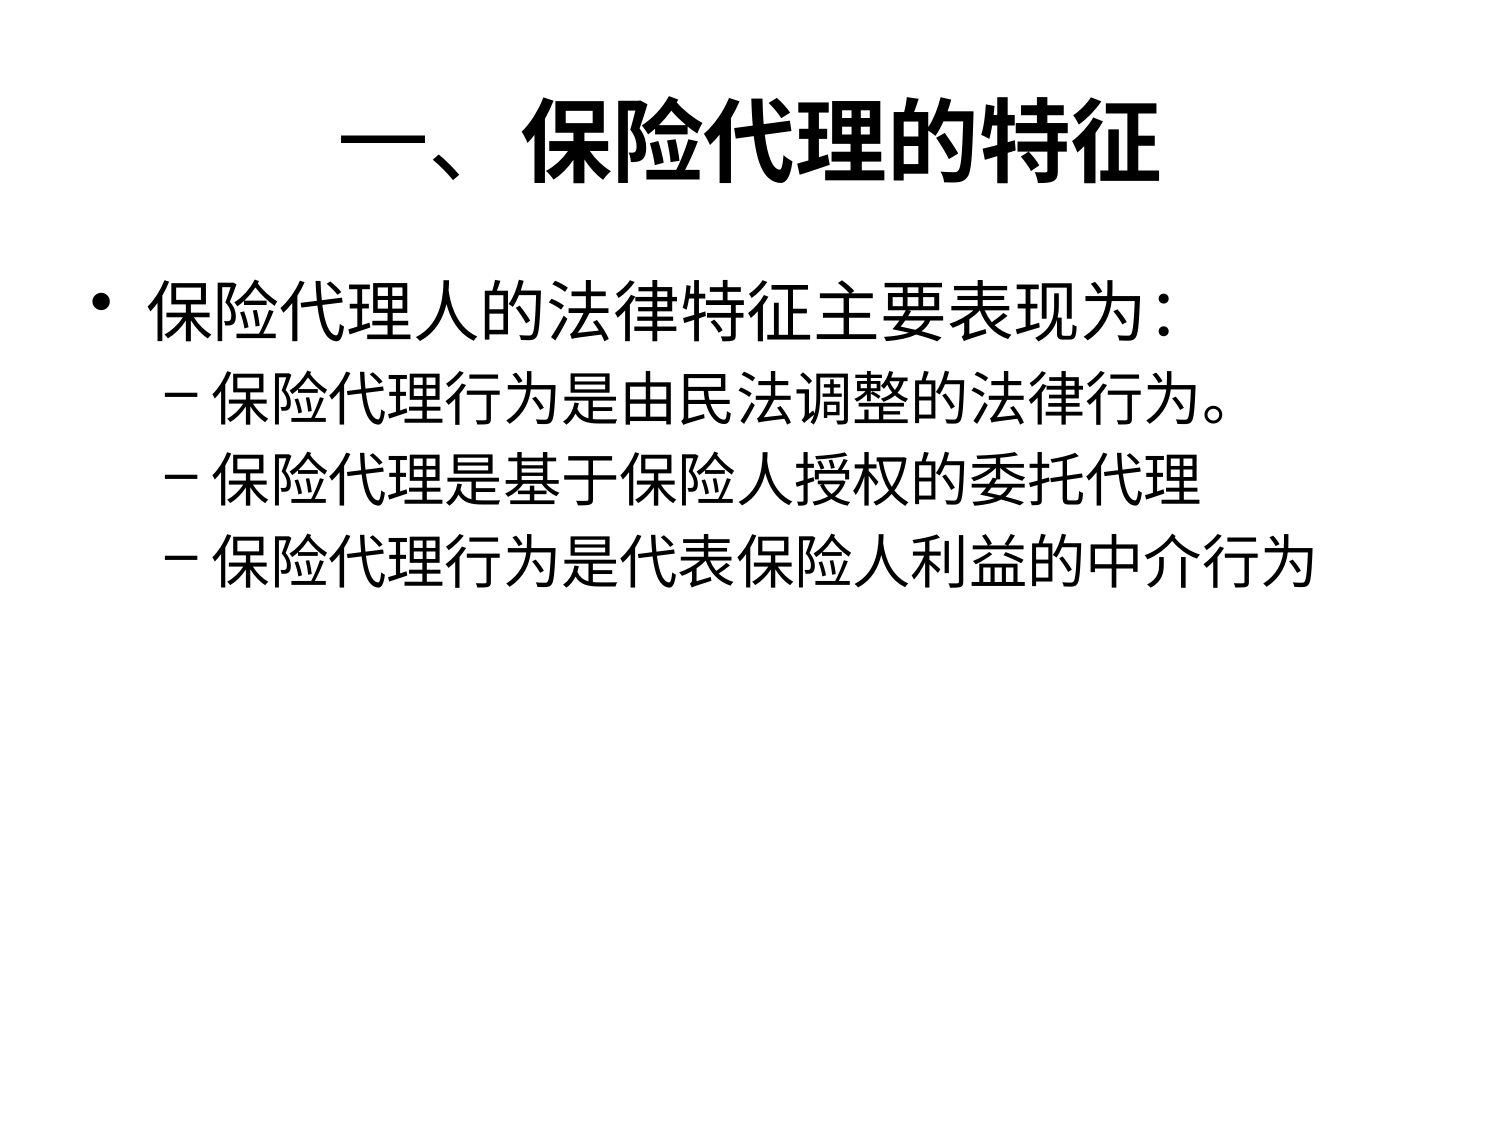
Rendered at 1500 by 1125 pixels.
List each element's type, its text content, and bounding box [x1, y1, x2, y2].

list 保险代理人的法律特征主要表现为： 保险代理行为是由民法调整的法律行为。 保险代理是基于保险人授权的委托代理 保险代理行为是代表保险人利益的中介行为 [75, 262, 1425, 1005]
title 一、保险代理的特征 [75, 45, 1425, 233]
